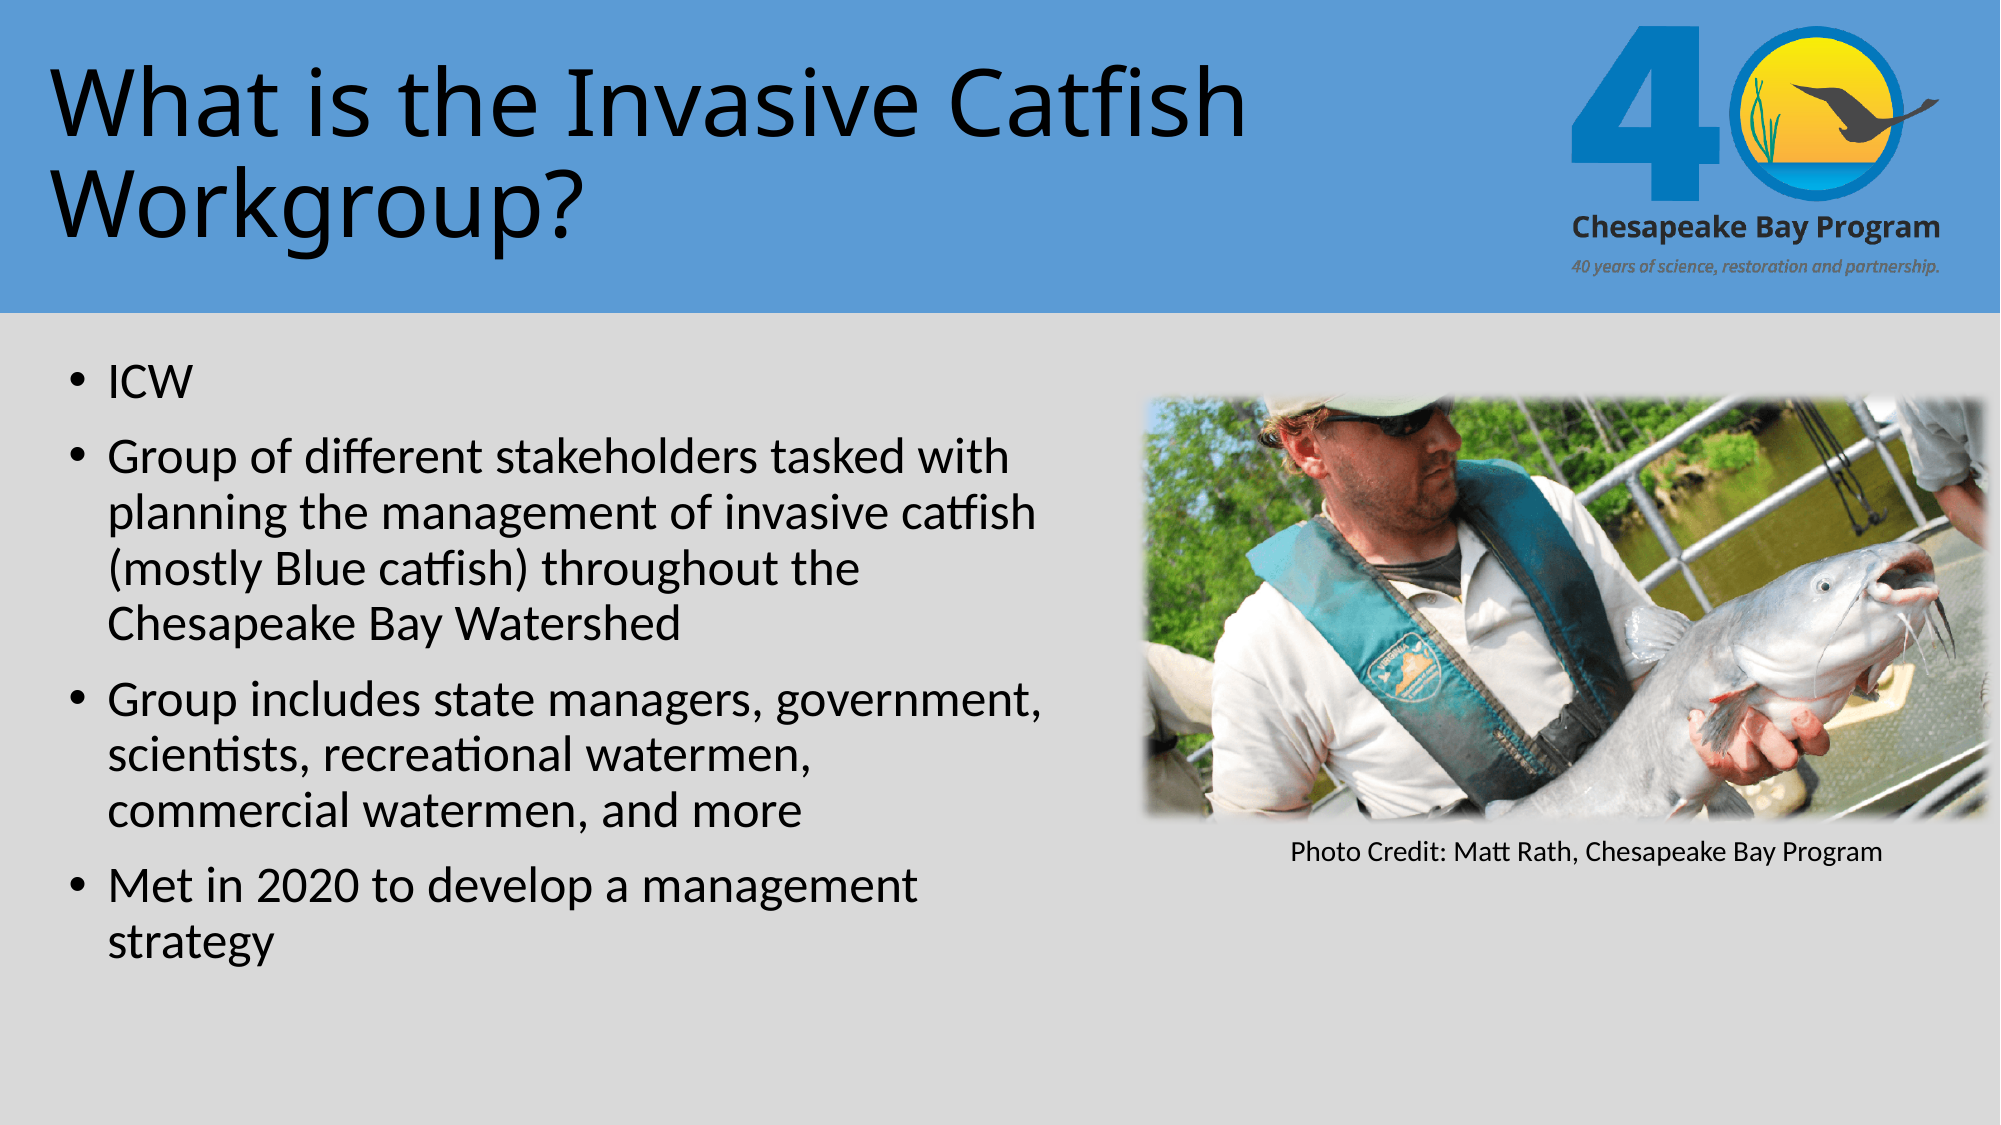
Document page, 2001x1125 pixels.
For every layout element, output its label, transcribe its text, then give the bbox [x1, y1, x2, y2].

text_box [0, 0, 2000, 314]
text_box What is the Invasive Catfish Workgroup? [34, 47, 1504, 266]
text_box Photo Credit: Matt Rath, Chesapeake Bay Program [1275, 825, 1899, 875]
list ICW Group of different stakeholders tasked with planning the management of invasive catfish (mostly Blue catfish) throughout the Chesapeake Bay Watershed Group includes state managers, government, scientists, recreational watermen, commercial watermen, and more Met in 2020 to develop a management strategy [53, 346, 1064, 984]
picture [1565, 26, 1947, 279]
picture [1136, 390, 1995, 825]
